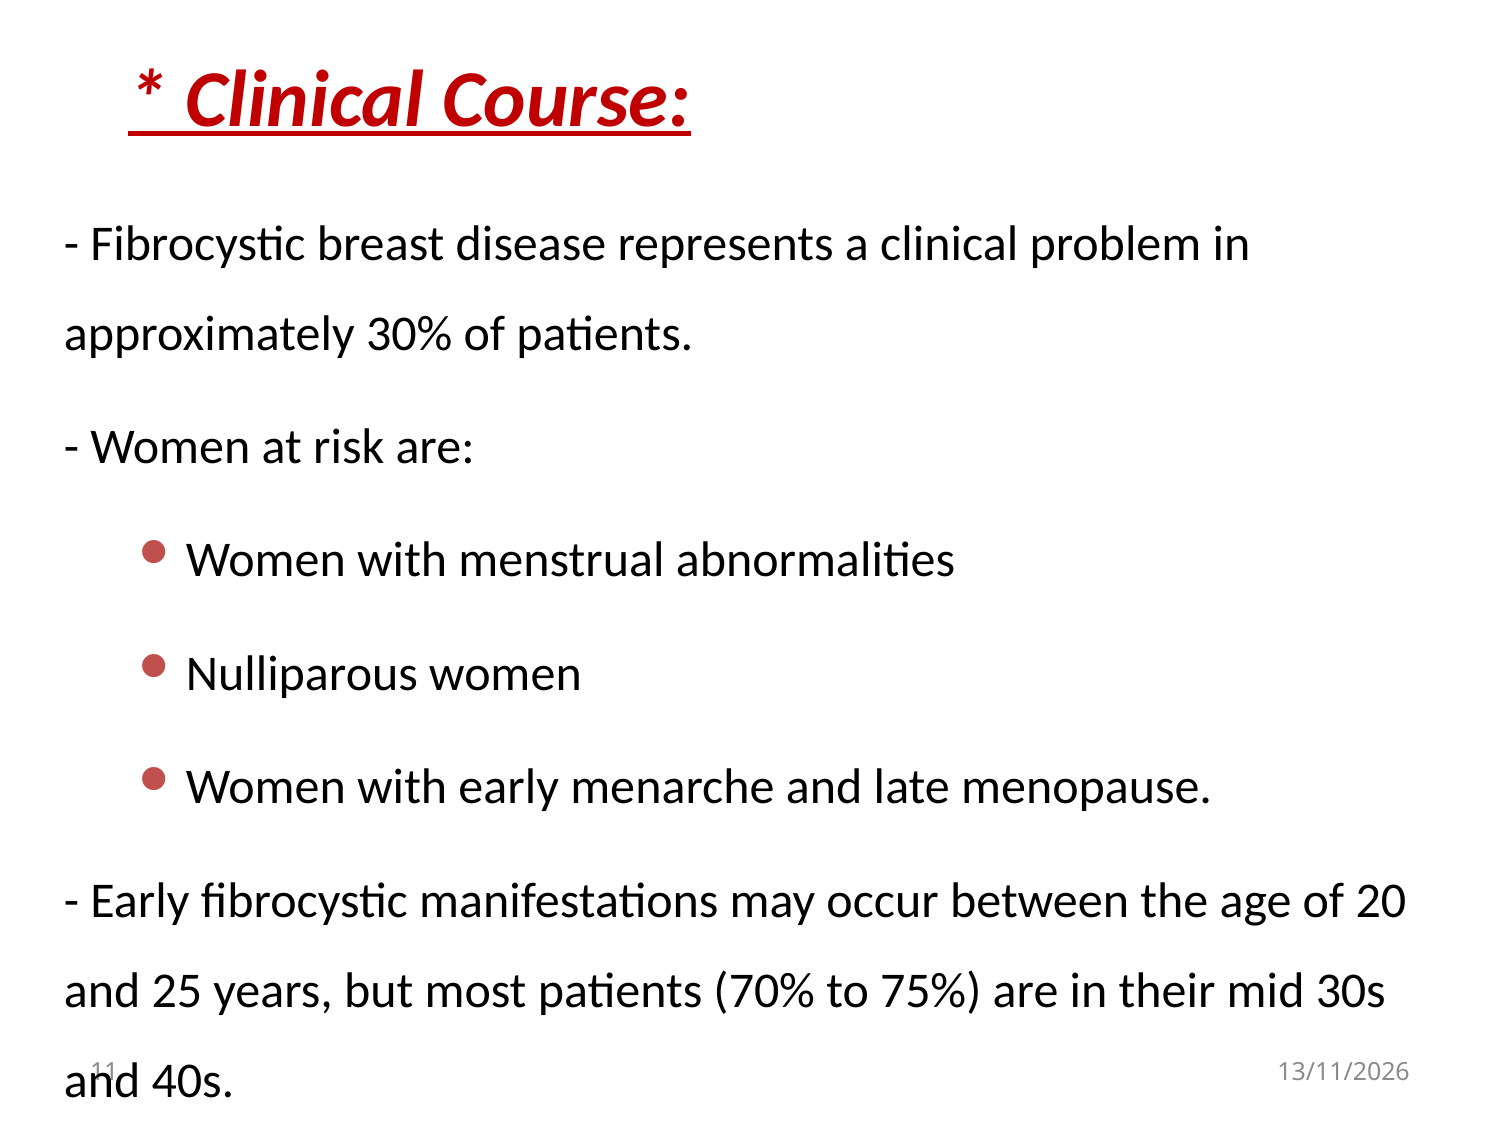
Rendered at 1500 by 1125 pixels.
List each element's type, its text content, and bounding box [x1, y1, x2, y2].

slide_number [1074, 1042, 1425, 1103]
title * Clinical Course: [112, 37, 1388, 150]
text_box - Fibrocystic breast disease represents a clinical problem in approximately 30% of patients. - Women at risk are: Women with menstrual abnormalities Nulliparous women Women with early menarche and late menopause. - Early fibrocystic manifestations may occur between the age of 20 and 25 years, but most patients (70% to 75%) are in their mid 30s and 40s. [49, 172, 1437, 1023]
slide_number 11 [75, 1042, 425, 1103]
